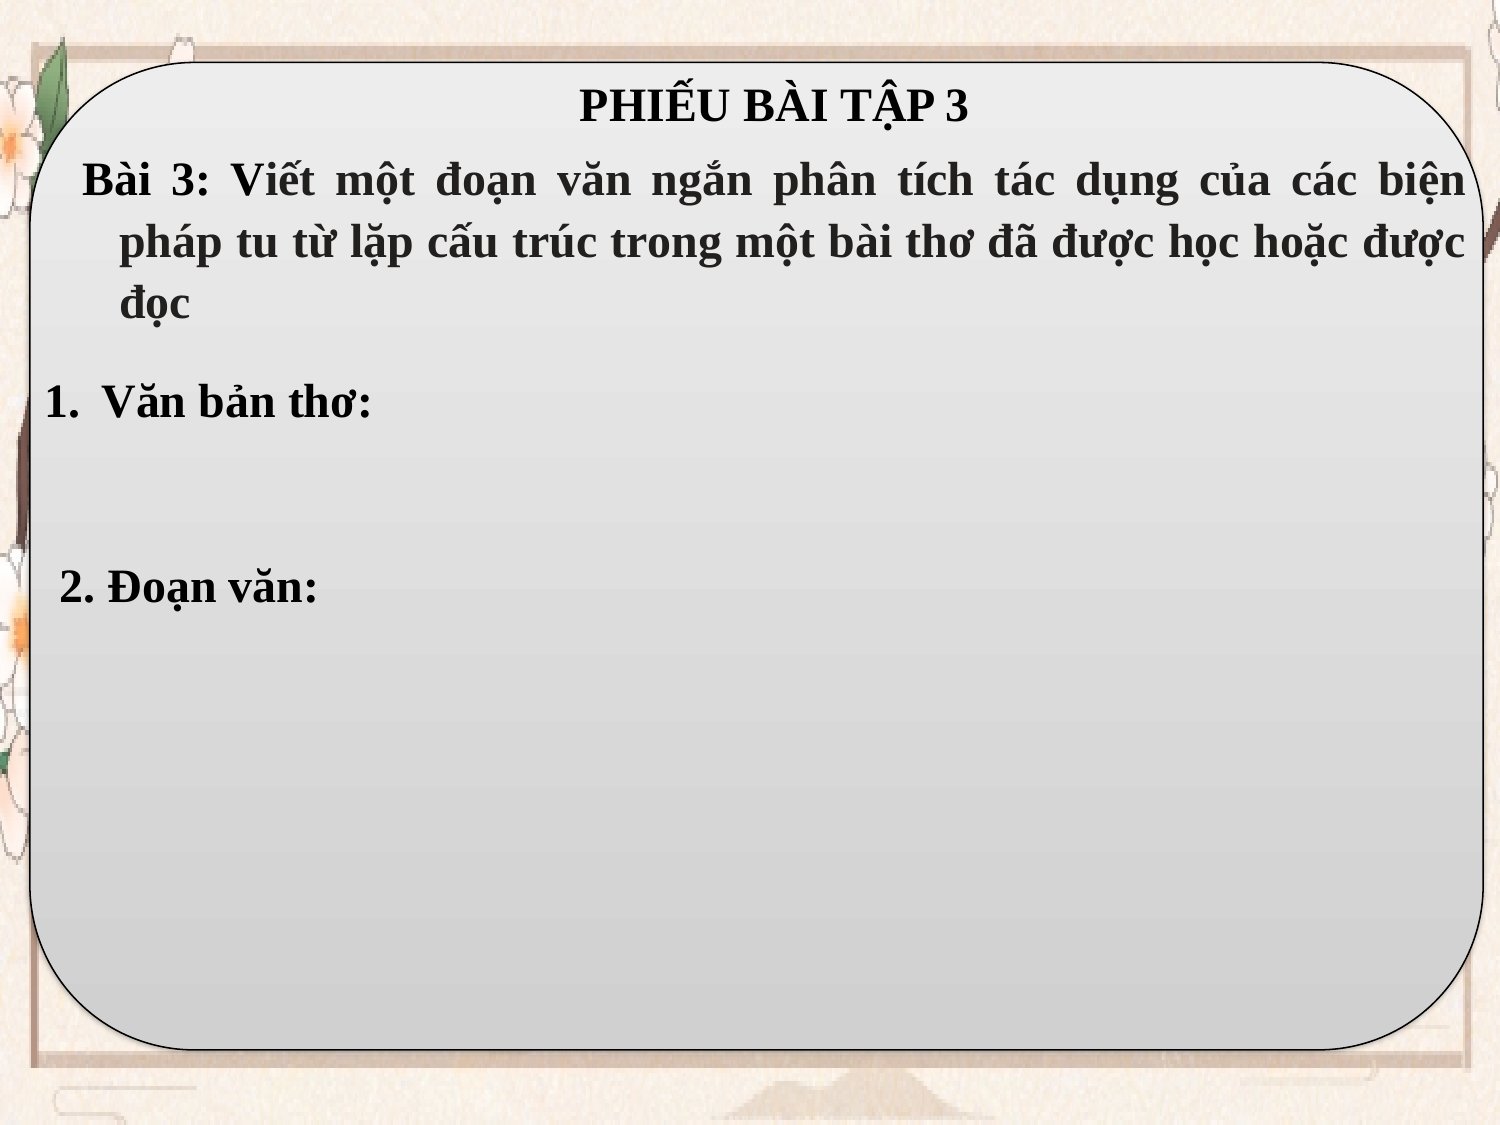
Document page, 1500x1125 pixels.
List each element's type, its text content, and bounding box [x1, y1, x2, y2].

text_box PHIẾU BÀI TẬP 3 Bài 3: Viết một đoạn văn ngắn phân tích tác dụng của các biện pháp tu từ lặp cấu trúc trong một bài thơ đã được học hoặc được đọc Văn bản thơ: 2. Đoạn văn: [29, 62, 1484, 1050]
picture [0, 0, 1500, 1125]
